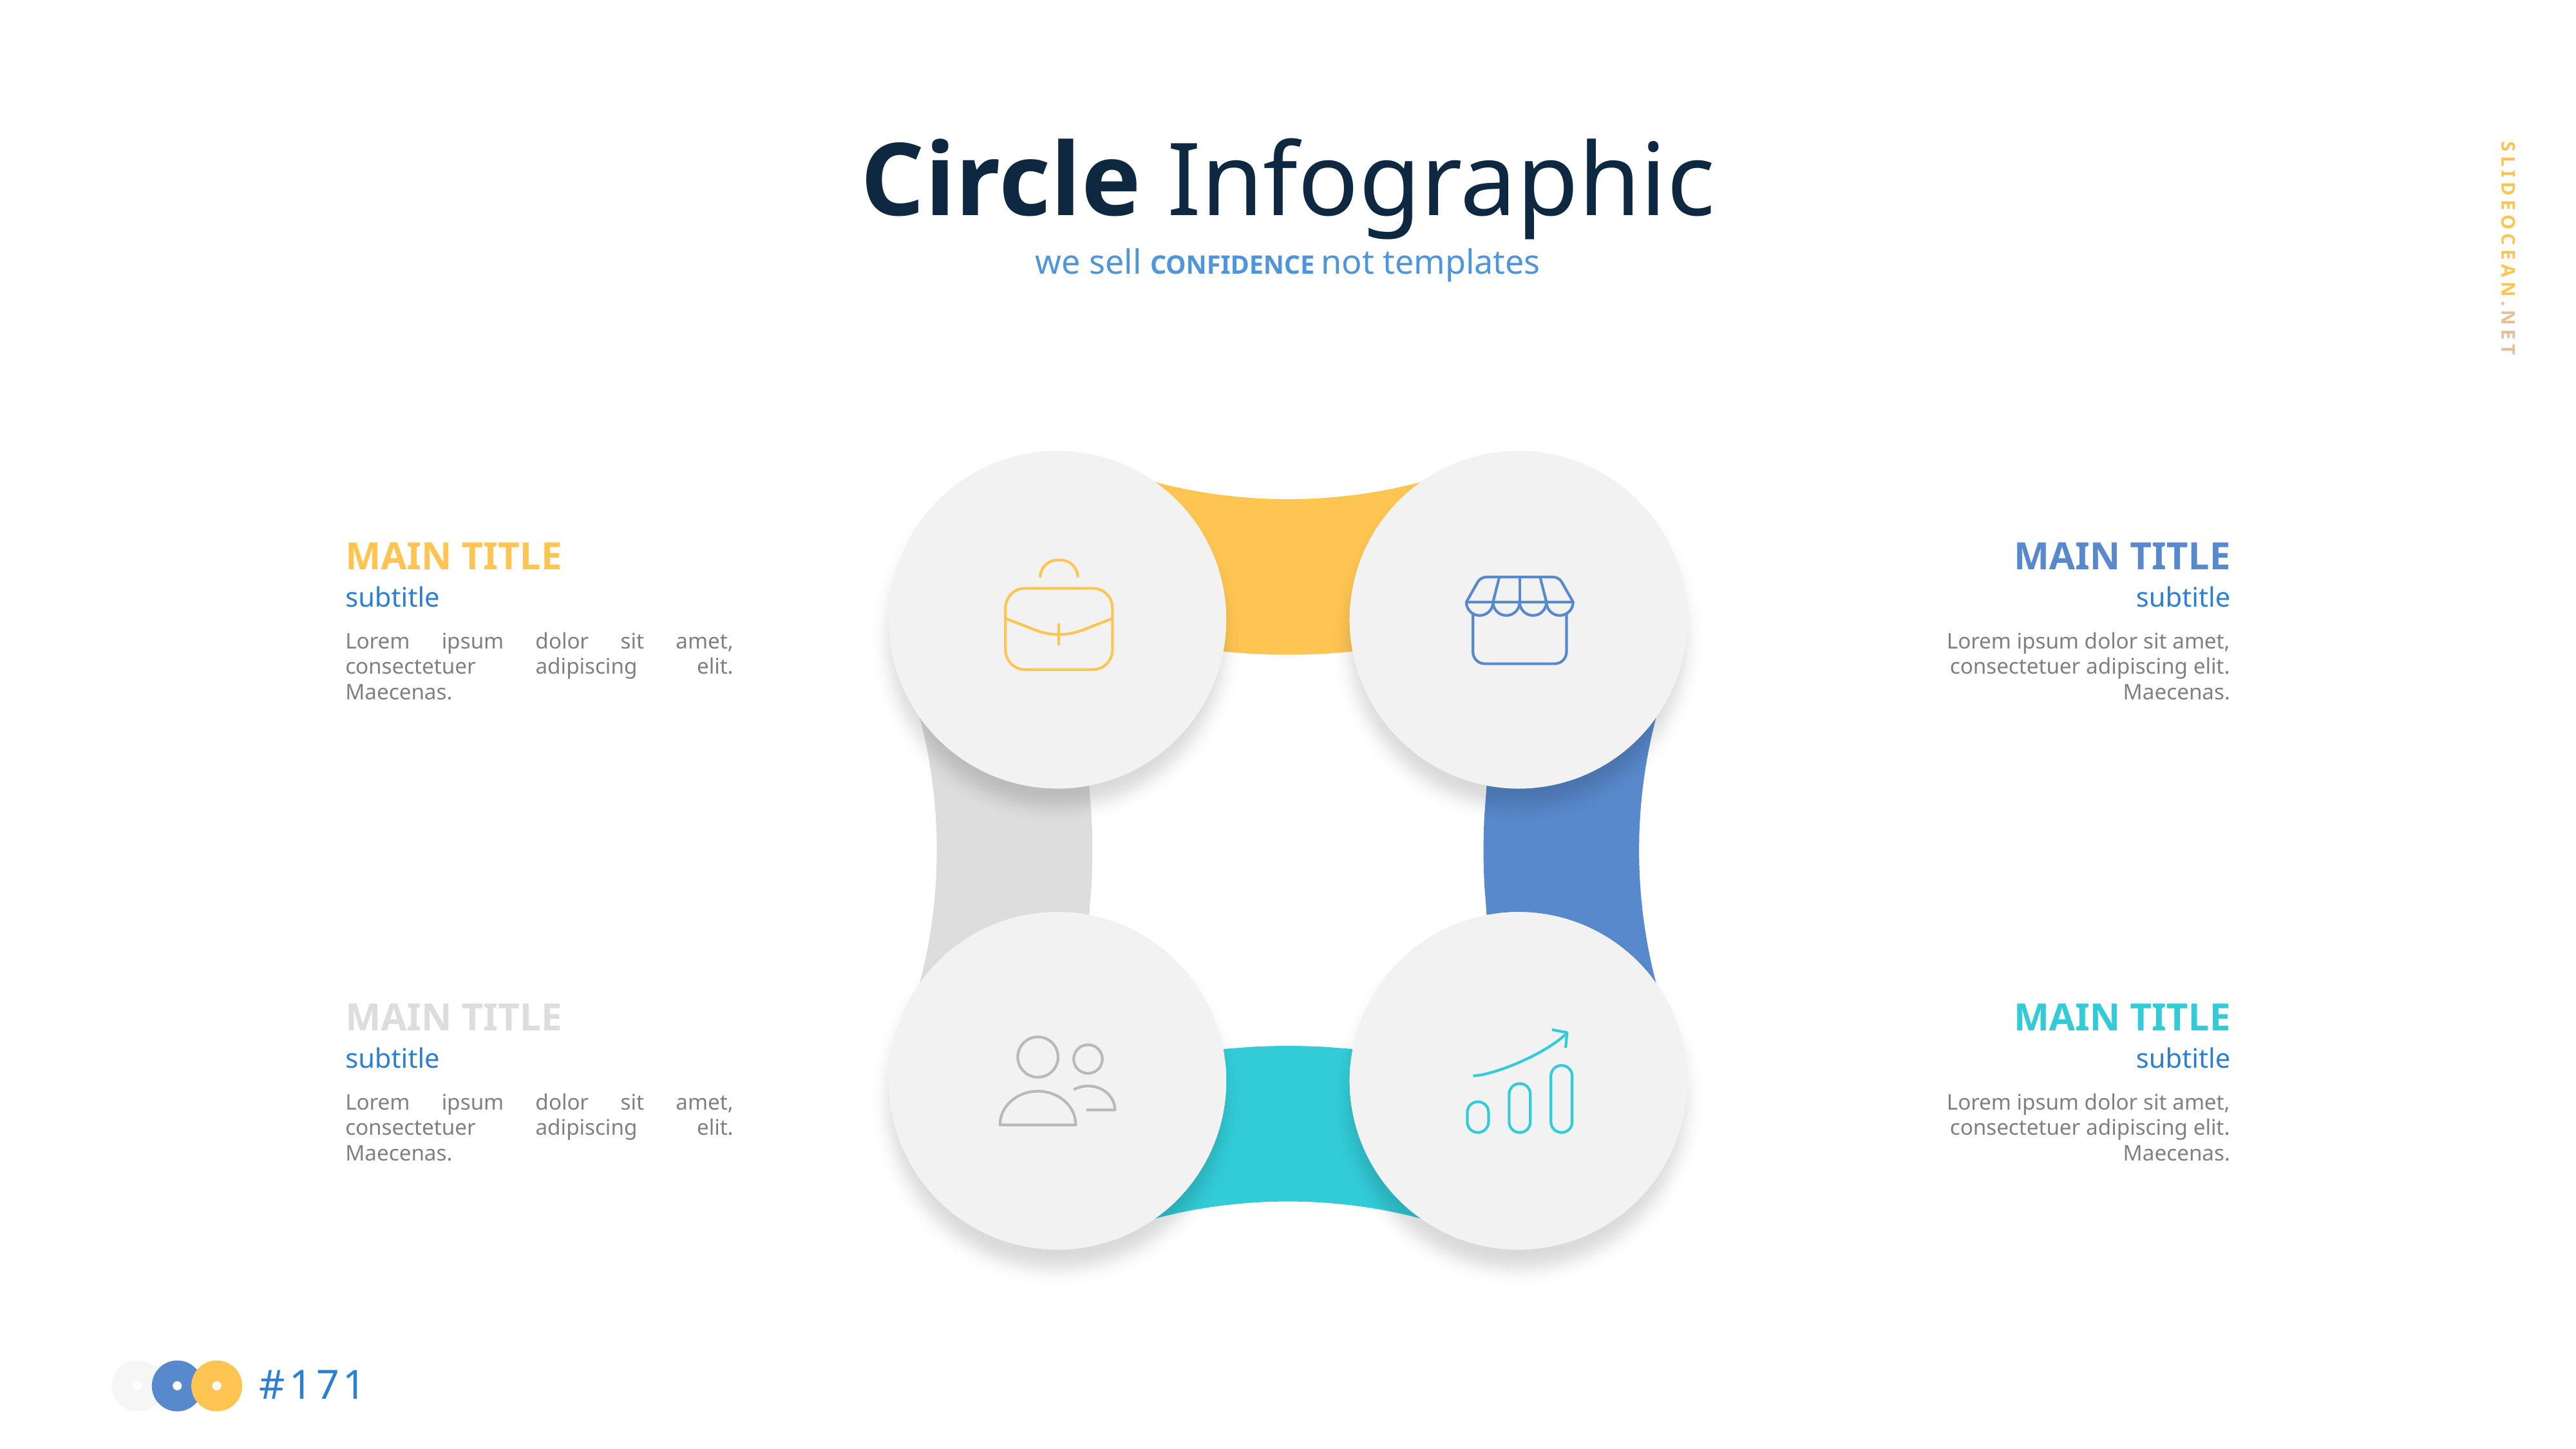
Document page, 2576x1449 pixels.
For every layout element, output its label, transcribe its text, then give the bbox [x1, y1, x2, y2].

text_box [1832, 527, 2240, 685]
text_box [918, 762, 1094, 982]
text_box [336, 527, 744, 685]
text_box [1074, 1086, 1115, 1110]
text_box [1074, 1045, 1103, 1074]
text_box [999, 1091, 1076, 1125]
text_box [1509, 1083, 1531, 1133]
text_box we sell CONFIDENCE not templates [1026, 241, 1550, 285]
text_box [1018, 1037, 1058, 1077]
text_box #171 [259, 1359, 405, 1408]
text_box [1040, 560, 1078, 578]
text_box Circle Infographic [851, 110, 1725, 241]
text_box [1197, 1045, 1379, 1211]
text_box [887, 450, 1227, 790]
text_box [1551, 1065, 1573, 1133]
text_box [1832, 988, 2240, 1146]
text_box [336, 988, 744, 1146]
text_box [1005, 588, 1113, 670]
text_box [887, 911, 1227, 1251]
text_box [1467, 1101, 1489, 1133]
text_box [1466, 577, 1573, 664]
text_box [1349, 911, 1689, 1251]
text_box [1473, 1029, 1567, 1076]
text_box [1482, 759, 1657, 981]
text_box [1349, 450, 1689, 790]
text_box [1157, 481, 1419, 656]
